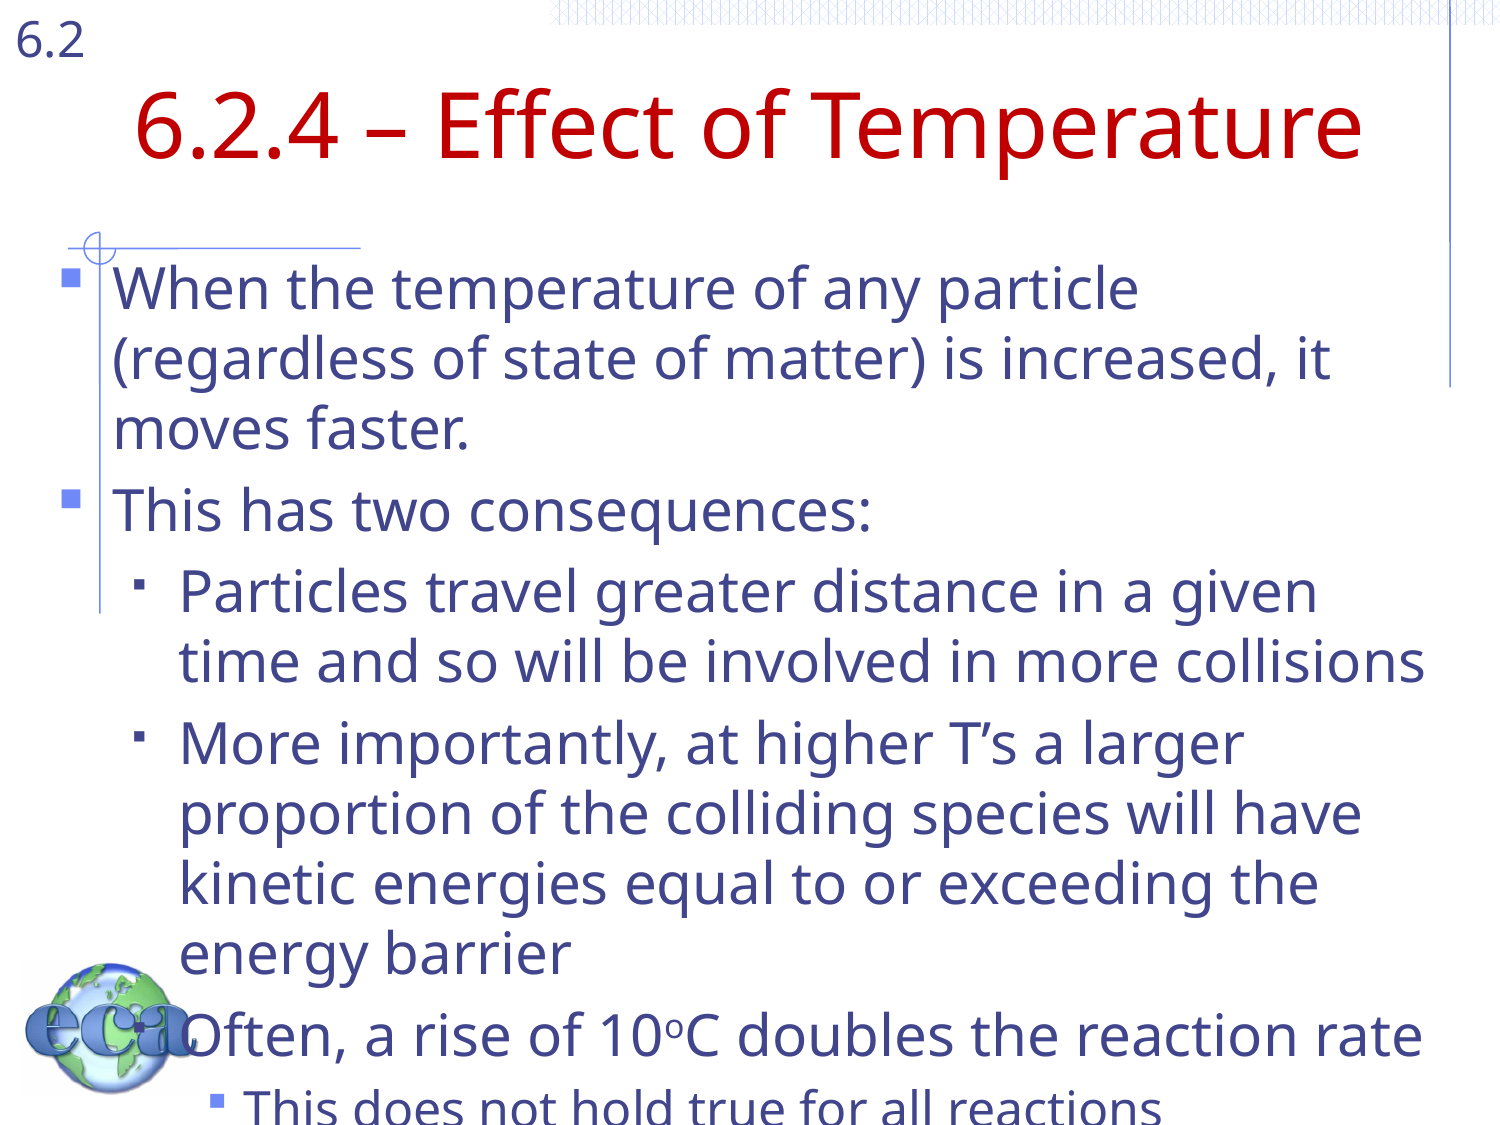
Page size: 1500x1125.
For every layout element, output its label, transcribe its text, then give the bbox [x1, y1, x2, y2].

title 6.2.4 – Effect of Temperature [17, 49, 1483, 185]
list When the temperature of any particle (regardless of state of matter) is increased, it moves faster. This has two consequences: Particles travel greater distance in a given time and so will be involved in more collisions More importantly, at higher T’s a larger proportion of the colliding species will have kinetic energies equal to or exceeding the energy barrier Often, a rise of 10oC doubles the reaction rate This does not hold true for all reactions [41, 243, 1471, 965]
picture [23, 960, 200, 1096]
